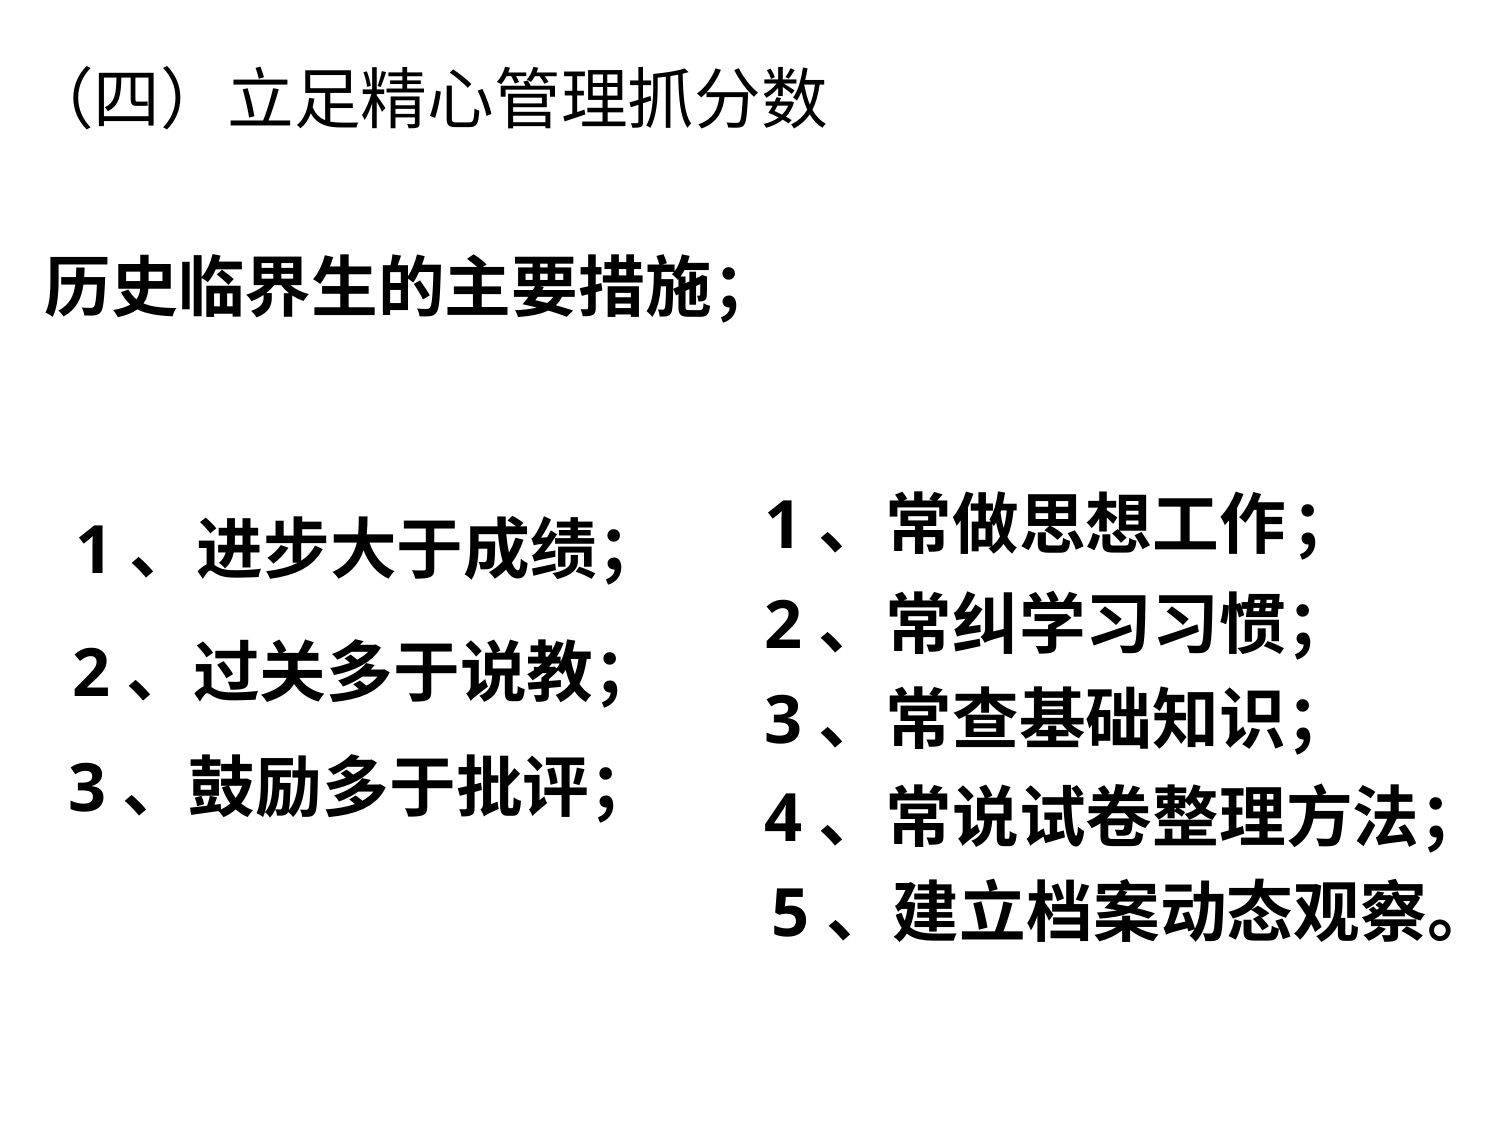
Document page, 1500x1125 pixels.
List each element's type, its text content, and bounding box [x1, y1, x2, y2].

text_box 3、常查基础知识； [750, 669, 1346, 765]
text_box 1、常做思想工作 ； [749, 474, 1377, 570]
text_box 4、常说试卷整理方法； [750, 766, 1441, 862]
text_box 3、鼓励多于批评； [53, 737, 671, 833]
text_box 5、建立档案动态观察。 [757, 862, 1463, 958]
text_box （四）立足精心管理抓分数 [12, 49, 1395, 225]
text_box 历史临界生的主要措施； [29, 237, 794, 333]
text_box 2、过关多于说教； [57, 622, 891, 717]
text_box 2、常纠学习习惯； [749, 574, 1346, 669]
text_box 1、进步大于成绩； [60, 499, 686, 595]
